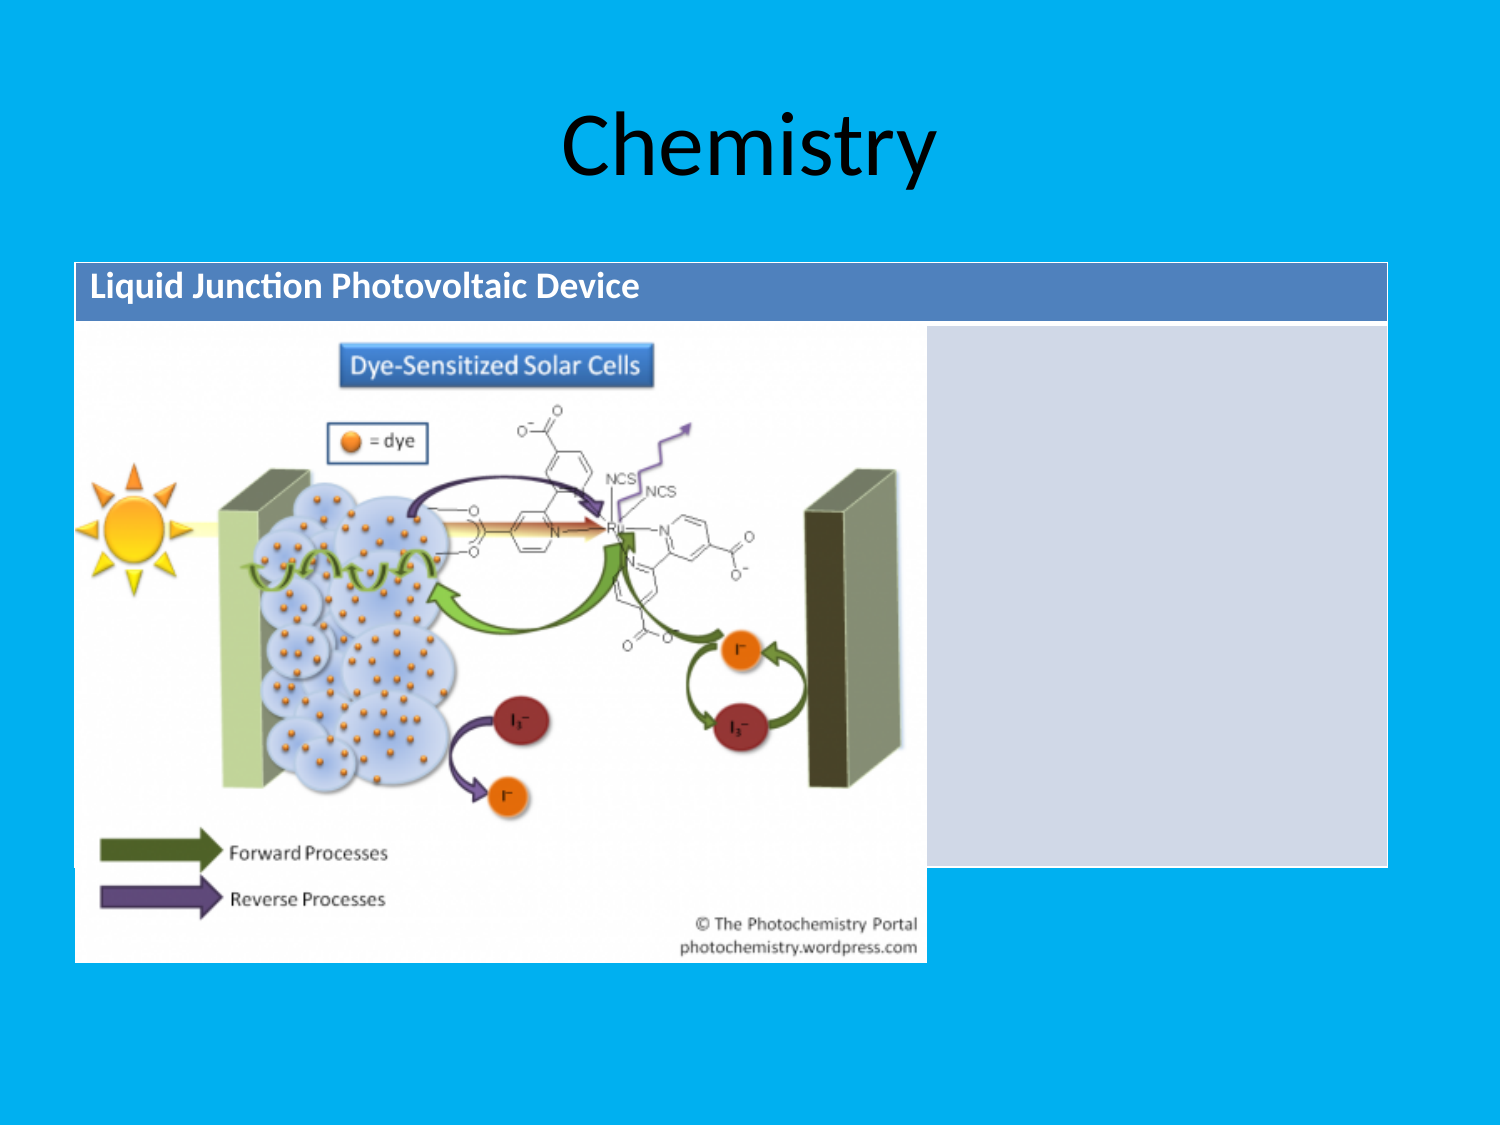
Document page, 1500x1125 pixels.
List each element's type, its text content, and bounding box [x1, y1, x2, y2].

picture [75, 324, 927, 962]
table_cell [929, 326, 1387, 866]
title Chemistry [75, 45, 1425, 233]
table_header Liquid Junction Photovoltaic Device [76, 263, 1387, 321]
